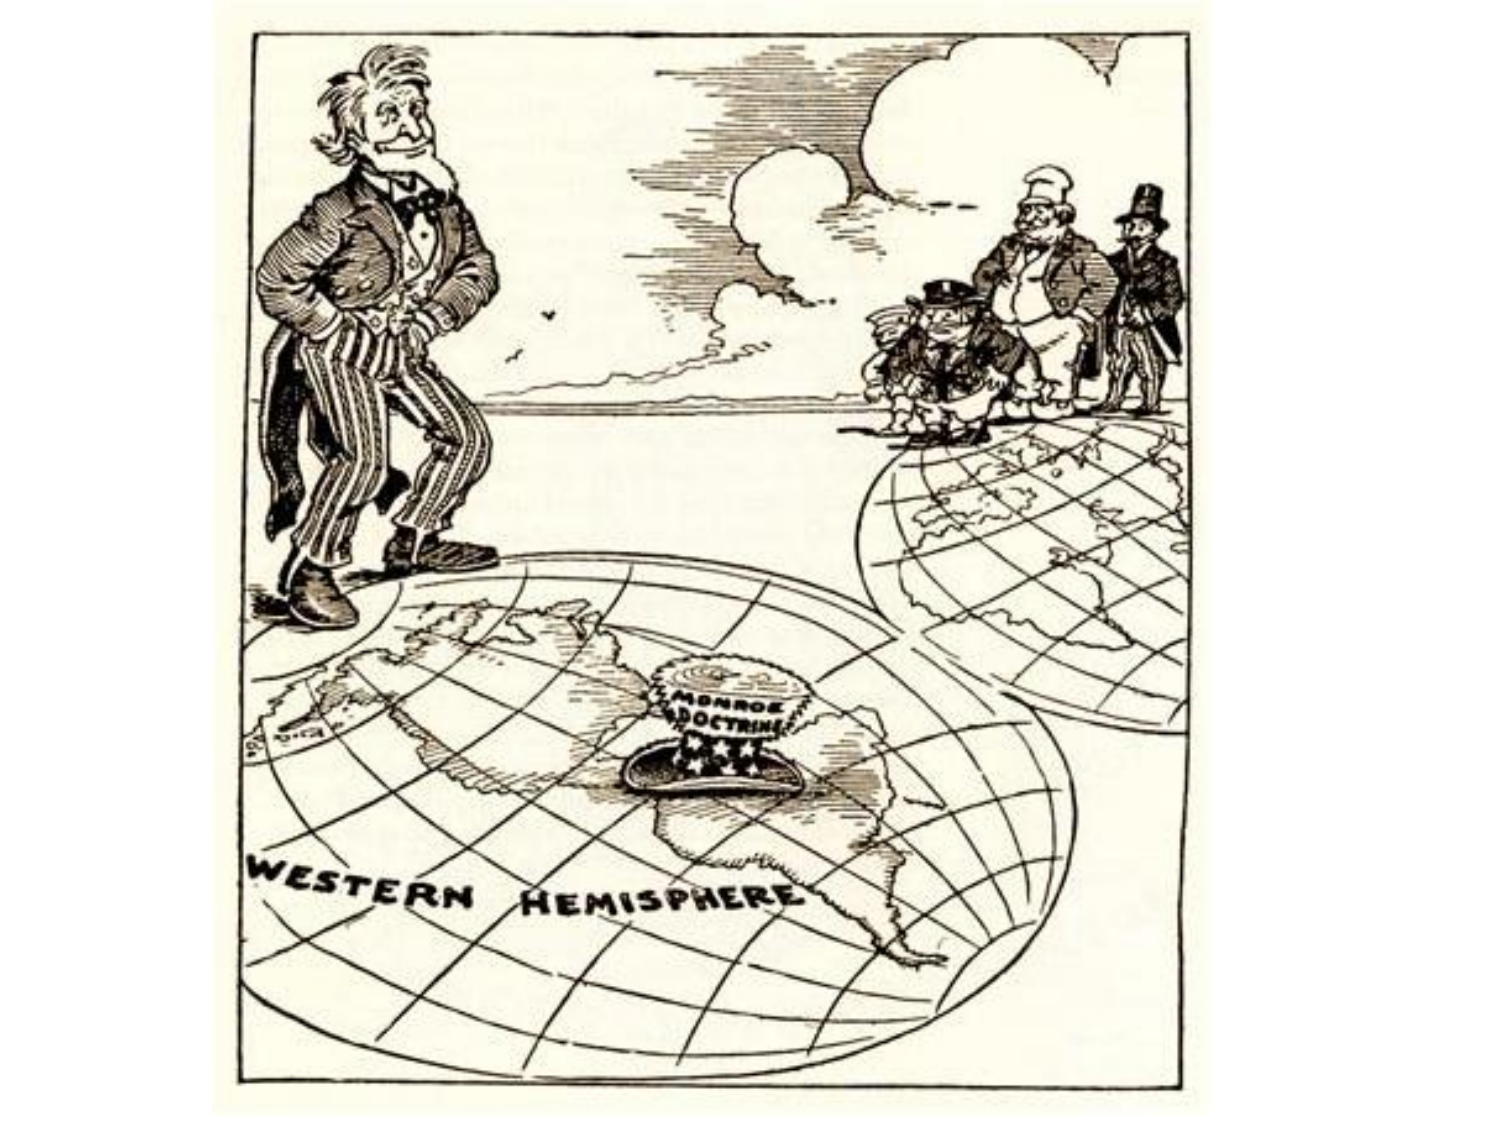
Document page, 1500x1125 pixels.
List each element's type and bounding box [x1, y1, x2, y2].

picture [212, 0, 1213, 1117]
